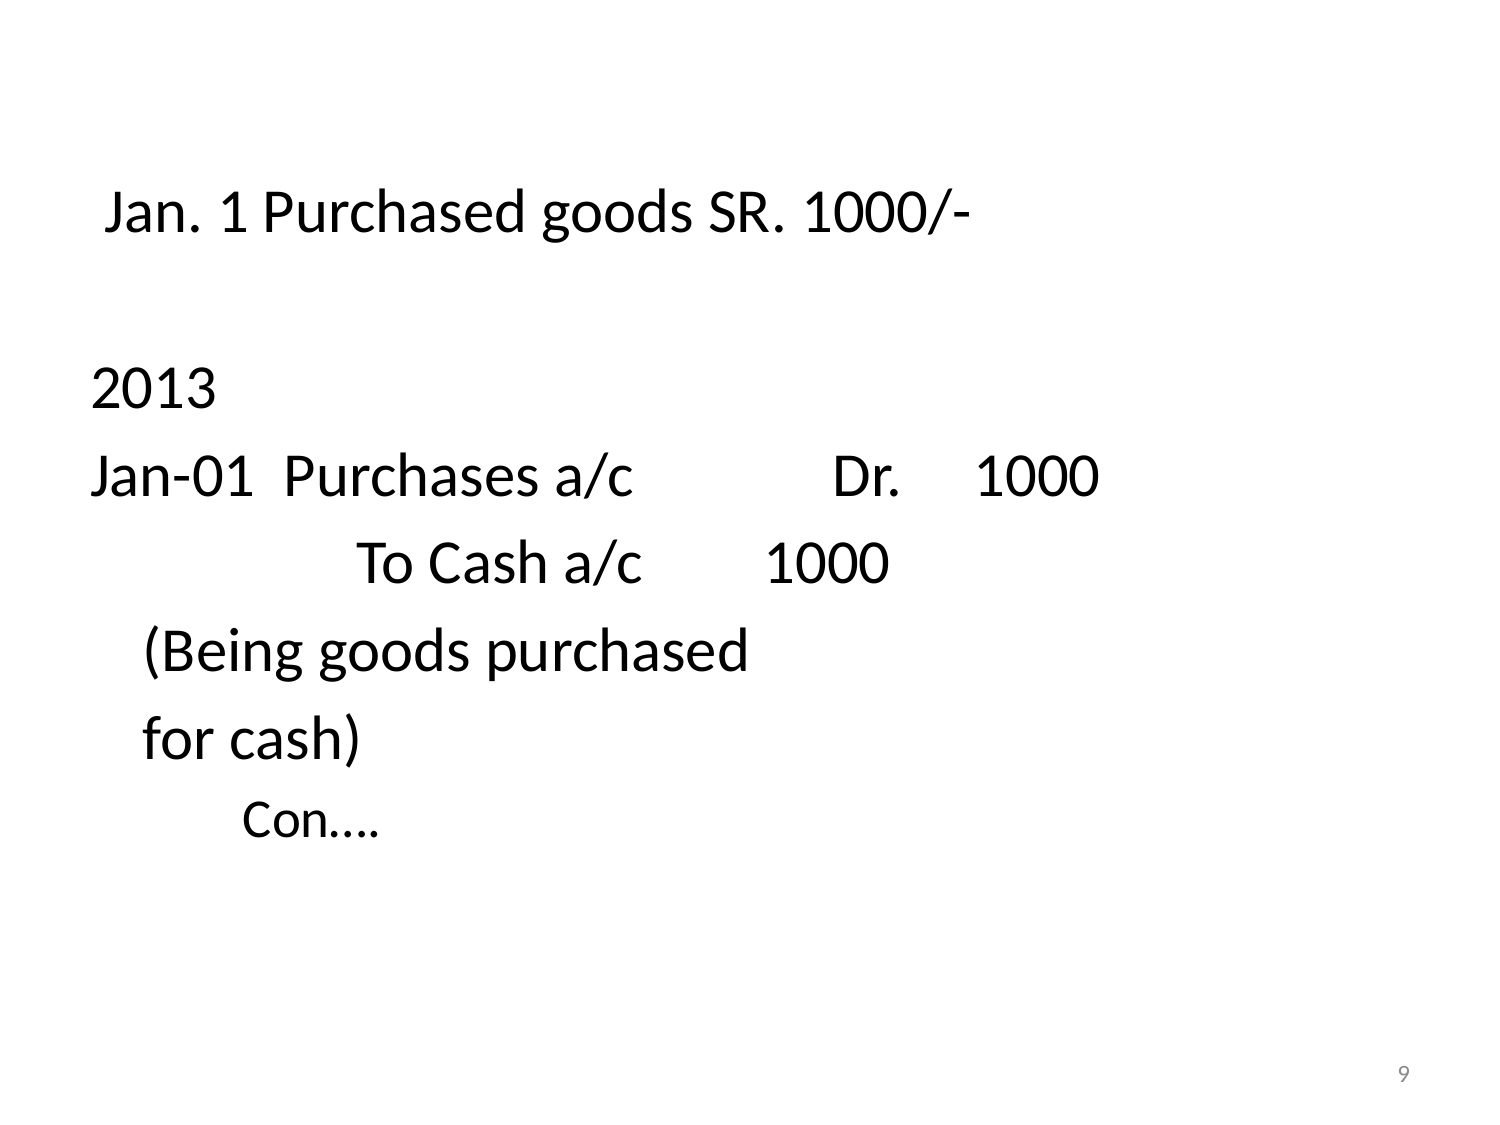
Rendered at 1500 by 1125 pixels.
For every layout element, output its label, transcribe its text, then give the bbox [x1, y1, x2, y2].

slide_number 9 [1074, 1042, 1425, 1103]
list Jan. 1 Purchased goods SR. 1000/- 2013 Jan-01 Purchases a/c Dr. 1000 To Cash a/c 1000 (Being goods purchased for cash) Con…. [75, 162, 1425, 1005]
